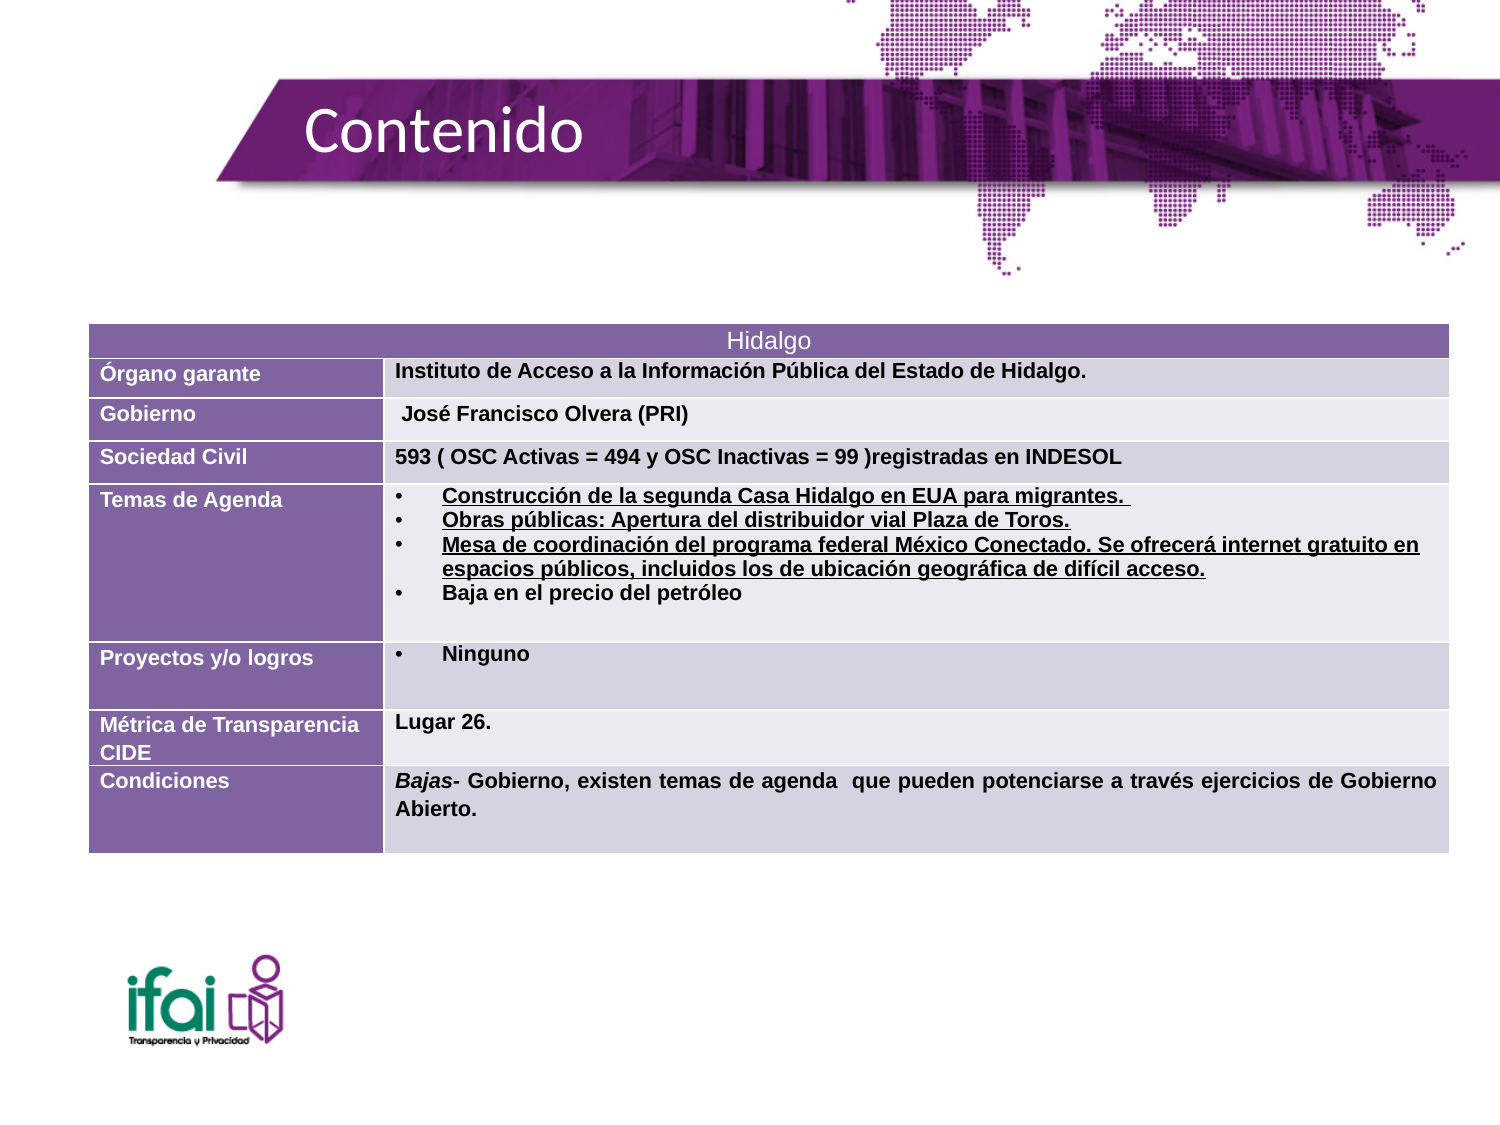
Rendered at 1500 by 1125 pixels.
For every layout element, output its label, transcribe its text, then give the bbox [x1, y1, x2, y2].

table_cell Instituto de Acceso a la Información Pública del Estado de Hidalgo. [385, 359, 1449, 397]
table_cell 593 ( OSC Activas = 494 y OSC Inactivas = 99 )registradas en INDESOL [385, 442, 1449, 483]
text_box [109, 249, 1471, 953]
picture [0, 0, 1500, 1125]
table_cell Ninguno [385, 643, 1449, 709]
table_cell Condiciones [89, 766, 383, 853]
table_cell Métrica de Transparencia CIDE [89, 711, 383, 765]
table_cell Sociedad Civil [89, 442, 383, 483]
title Contenido [289, 78, 1463, 175]
table_cell Construcción de la segunda Casa Hidalgo en EUA para migrantes. Obras públicas: Apertura del distribuidor vial Plaza de Toros. Mesa de coordinación del programa federal México Conectado. Se ofrecerá internet gratuito en espacios públicos, incluidos los de ubicación geográfica de difícil acceso. Baja en el precio del petróleo [385, 485, 1449, 641]
table_cell José Francisco Olvera (PRI) [385, 399, 1449, 440]
table_cell Lugar 26. [385, 711, 1449, 765]
table_cell Gobierno [89, 399, 383, 440]
table_header Hidalgo [89, 324, 1449, 358]
table_cell Órgano garante [89, 359, 383, 397]
table_cell Temas de Agenda [89, 485, 383, 641]
table_cell Proyectos y/o logros [89, 643, 383, 709]
table_cell Bajas- Gobierno, existen temas de agenda que pueden potenciarse a través ejercicios de Gobierno Abierto. [385, 766, 1449, 853]
